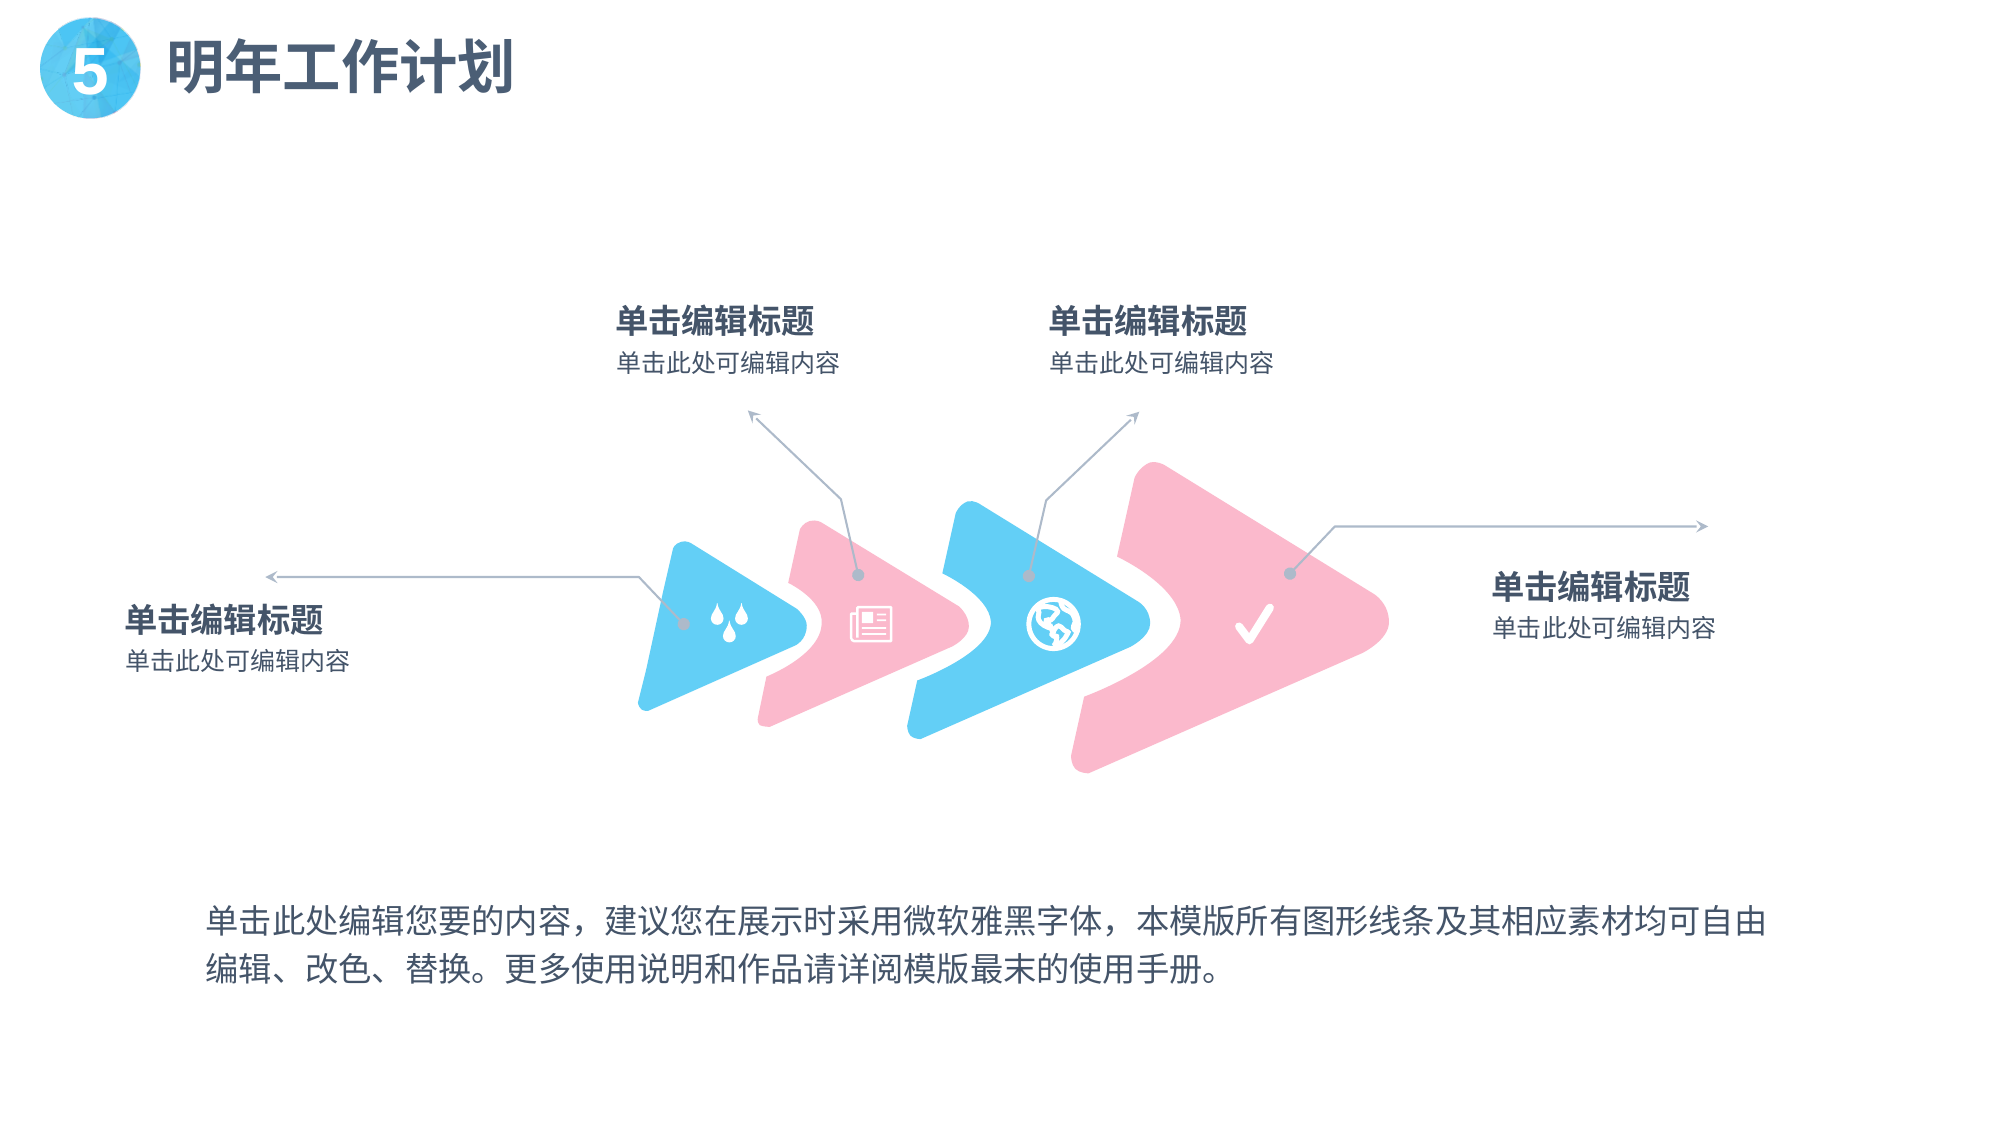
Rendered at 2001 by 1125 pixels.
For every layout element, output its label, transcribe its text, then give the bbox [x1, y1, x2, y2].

text_box [747, 410, 865, 582]
text_box [1028, 599, 1077, 649]
text_box [1284, 520, 1709, 580]
text_box [1051, 625, 1069, 646]
text_box [861, 611, 874, 624]
text_box 单击编辑标题 [124, 598, 367, 639]
text_box 单击此处可编辑内容 [1492, 612, 1750, 643]
text_box [1038, 606, 1058, 629]
text_box [637, 541, 807, 711]
text_box [710, 603, 724, 625]
text_box [757, 520, 969, 727]
text_box 单击此处可编辑内容 [125, 645, 383, 676]
text_box [1061, 600, 1079, 629]
text_box [1235, 603, 1274, 645]
text_box [849, 605, 893, 643]
text_box [1022, 411, 1140, 583]
text_box 单击编辑标题 [1491, 565, 1733, 606]
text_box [40, 18, 698, 119]
text_box [735, 603, 748, 625]
text_box [907, 501, 1151, 740]
text_box 单击此处编辑您要的内容，建议您在展示时采用微软雅黑字体，本模版所有图形线条及其相应素材均可自由编辑、改色、替换。更多使用说明和作品请详阅模版最末的使用手册。 [205, 892, 1770, 989]
text_box [1071, 462, 1389, 774]
text_box [265, 570, 690, 631]
text_box 单击此处可编辑内容 [616, 347, 874, 378]
text_box [1060, 600, 1078, 632]
text_box 单击编辑标题 [1048, 300, 1291, 341]
text_box [722, 620, 736, 643]
text_box 单击编辑标题 [615, 300, 857, 341]
text_box 单击此处可编辑内容 [1049, 347, 1307, 378]
